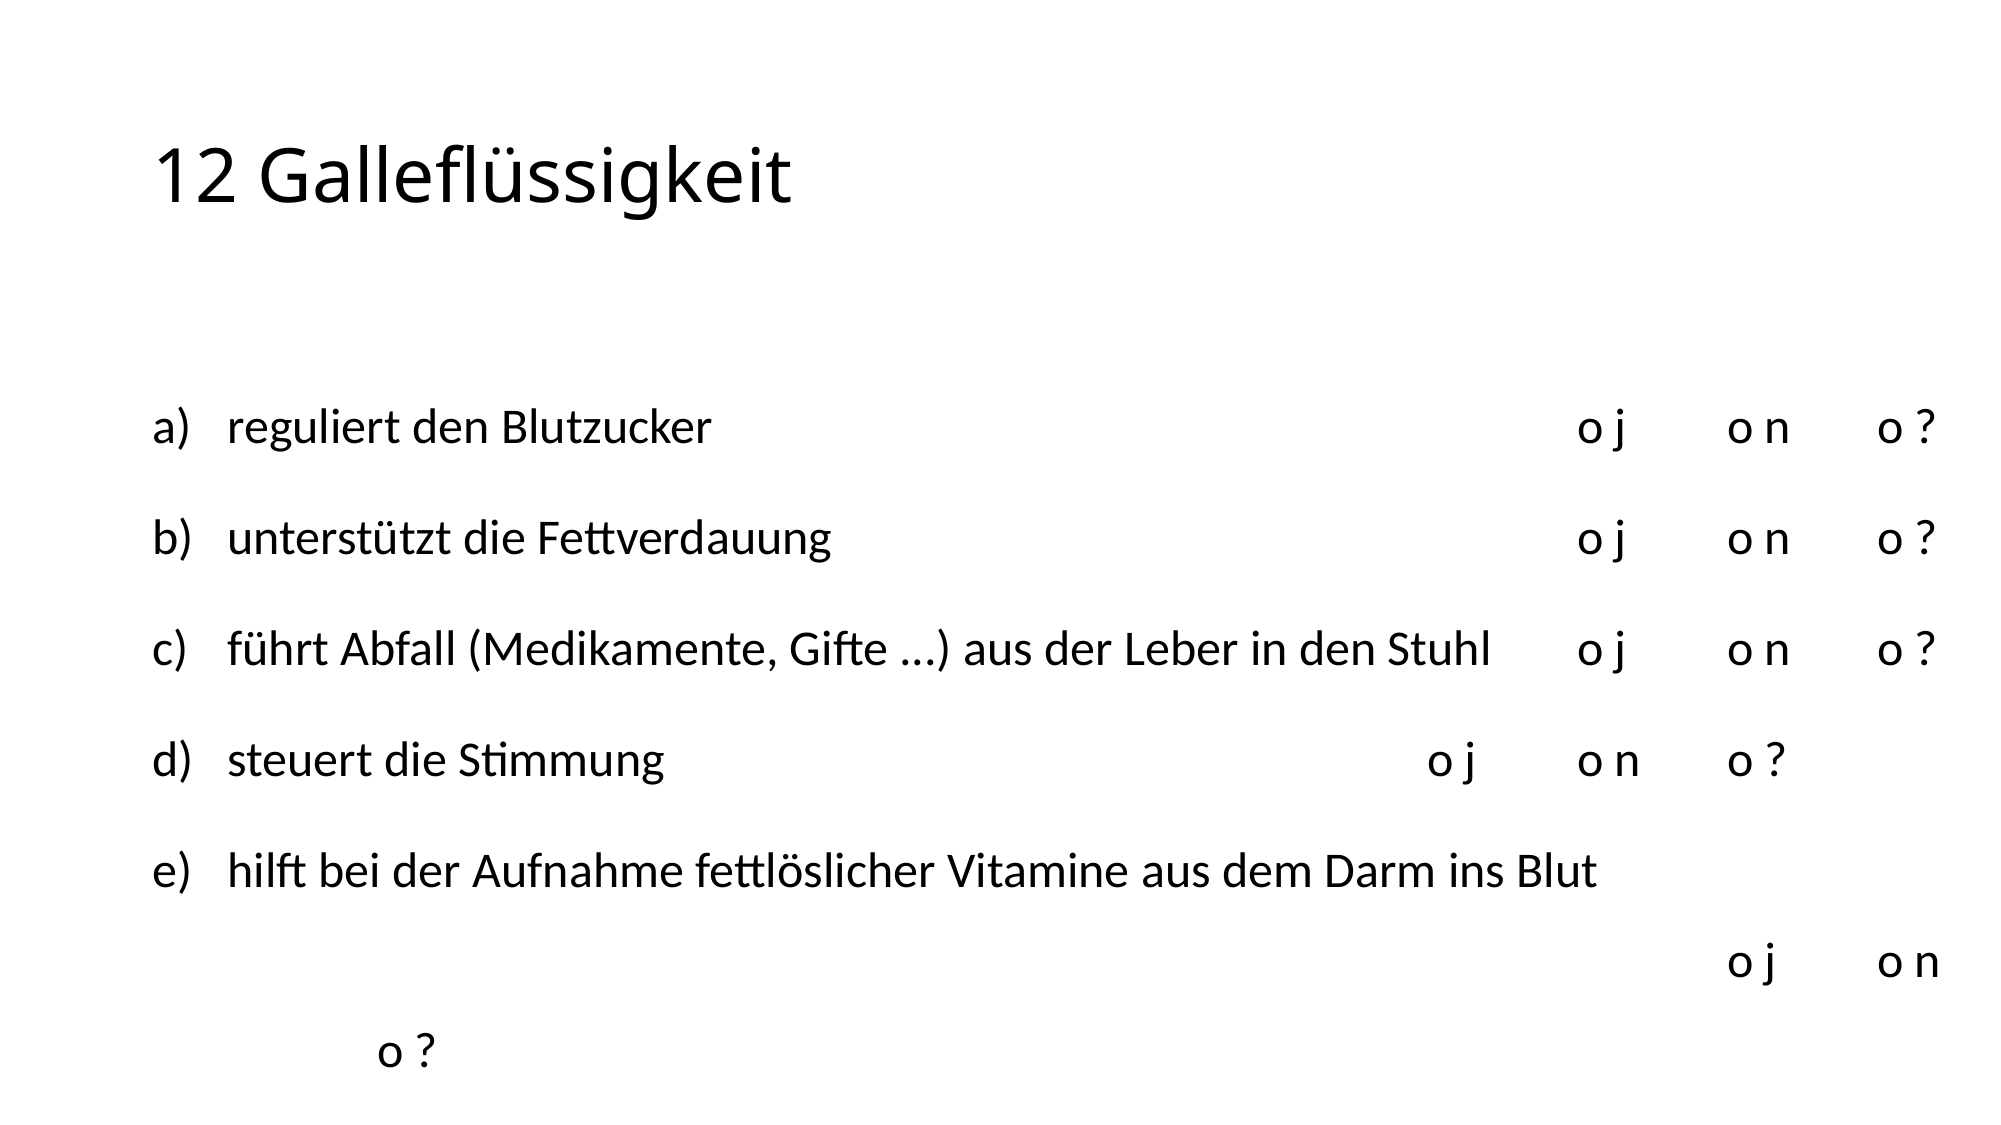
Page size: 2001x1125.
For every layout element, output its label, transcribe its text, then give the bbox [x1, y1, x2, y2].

list reguliert den Blutzucker o j o n o ? unterstützt die Fettverdauung o j o n o ? führt Abfall (Medikamente, Gifte ...) aus der Leber in den Stuhl o j o n o ? steuert die Stimmung o j o n o ? hilft bei der Aufnahme fettlöslicher Vitamine aus dem Darm ins Blut o j o n o ? [137, 356, 1984, 1086]
title 12 Galleflüssigkeit [137, 0, 1863, 356]
